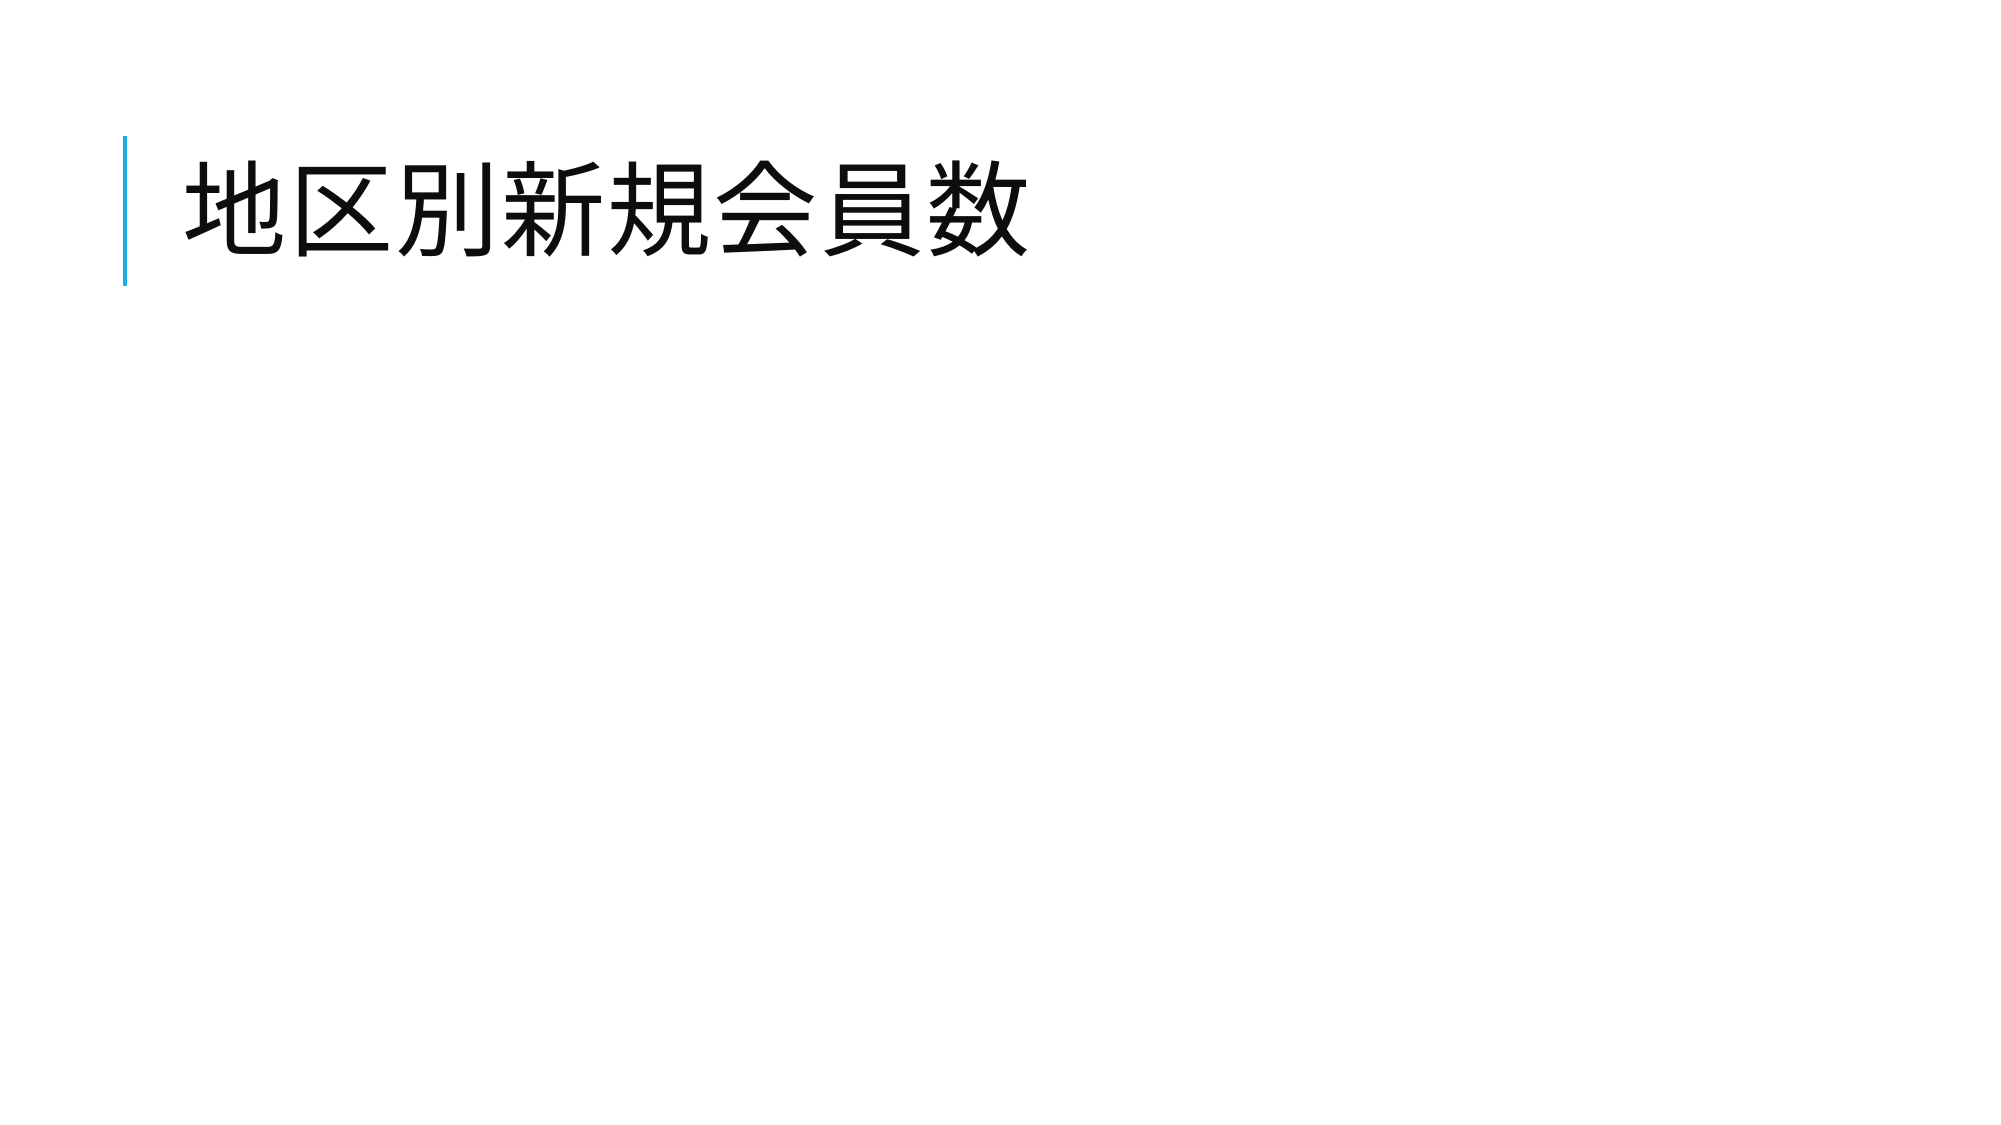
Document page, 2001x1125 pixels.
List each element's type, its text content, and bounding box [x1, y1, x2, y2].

title 地区別新規会員数 [168, 96, 1763, 342]
